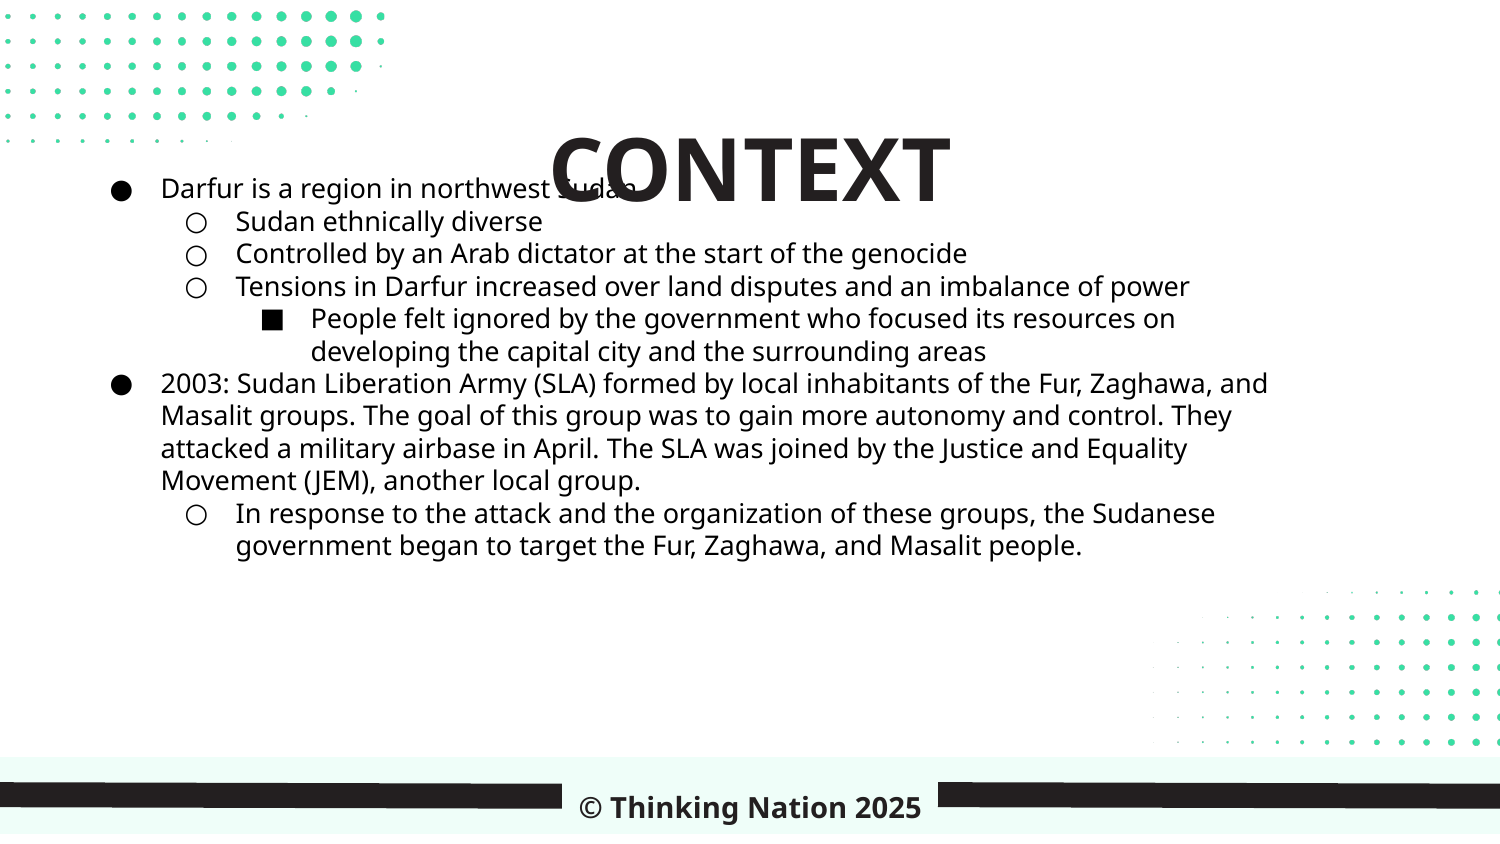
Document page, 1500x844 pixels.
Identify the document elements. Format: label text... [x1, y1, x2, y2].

text_box Darfur is a region in northwest Sudan Sudan ethnically diverse Controlled by an Arab dictator at the start of the genocide Tensions in Darfur increased over land disputes and an imbalance of power People felt ignored by the government who focused its resources on developing the capital city and the surrounding areas 2003: Sudan Liberation Army (SLA) formed by local inhabitants of the Fur, Zaghawa, and Masalit groups. The goal of this group was to gain more autonomy and control. They attacked a military airbase in April. The SLA was joined by the Justice and Equality Movement (JEM), another local group. In response to the attack and the organization of these groups, the Sudanese government began to target the Fur, Zaghawa, and Masalit people. [85, 171, 1301, 562]
text_box [0, 0, 385, 144]
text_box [0, 756, 1500, 835]
text_box [1128, 590, 1500, 755]
text_box CONTEXT [209, 71, 1291, 219]
